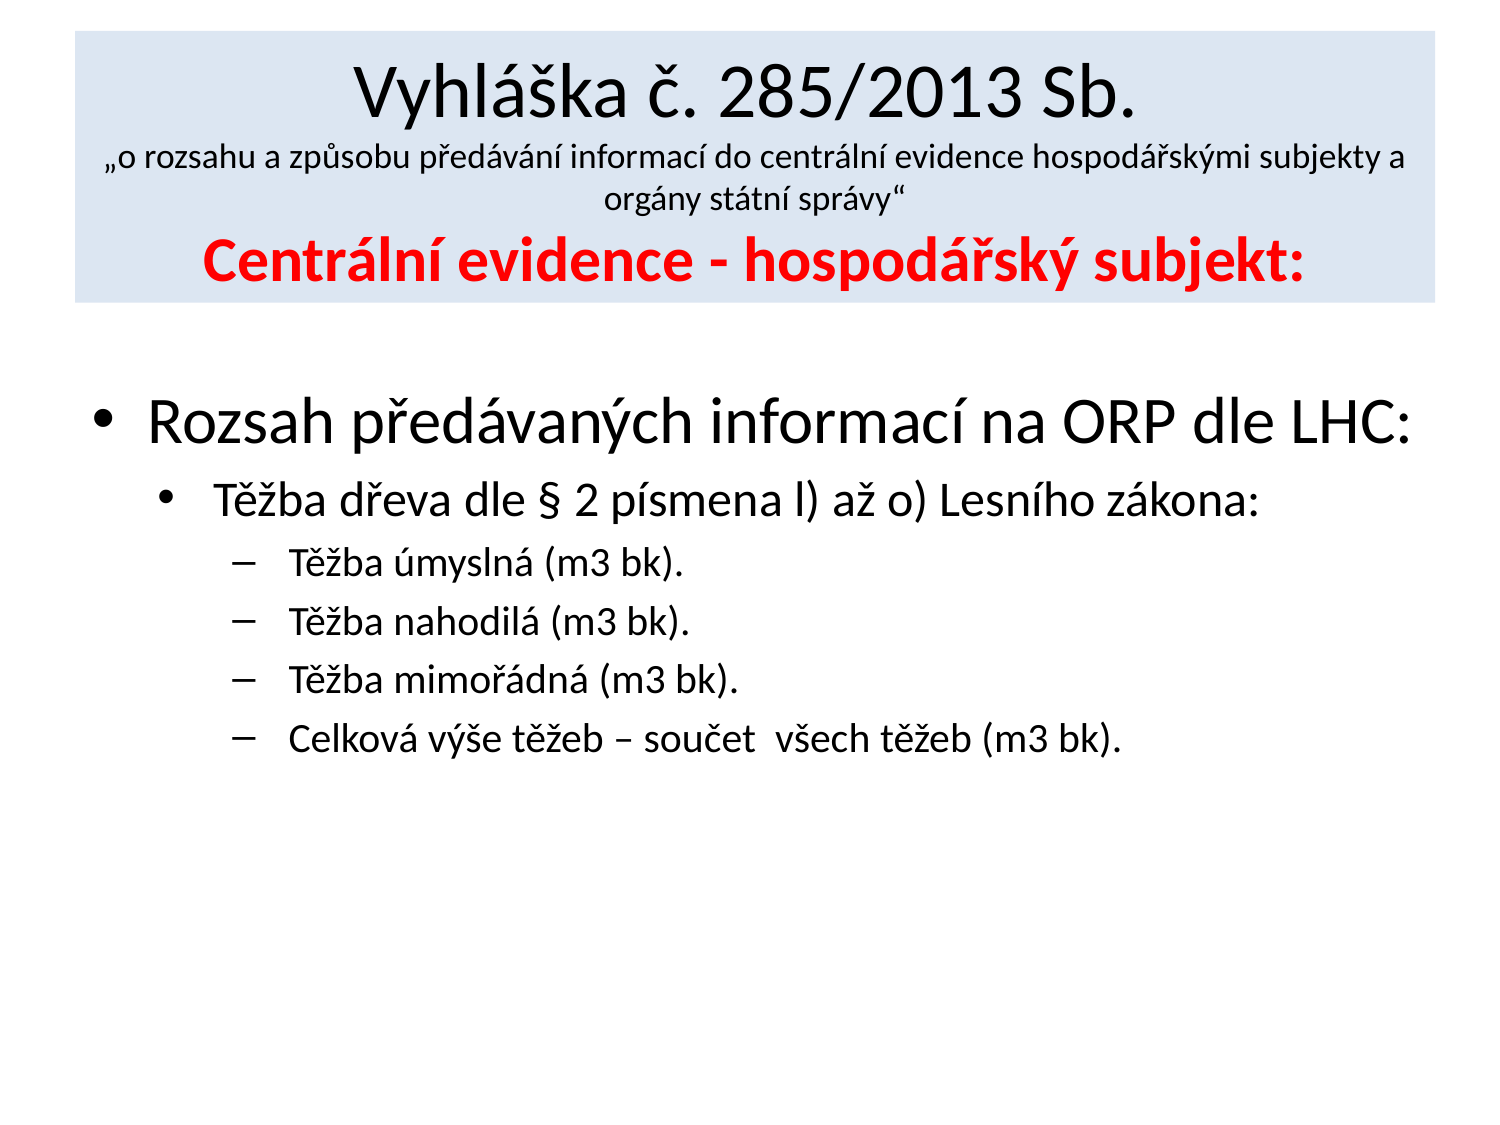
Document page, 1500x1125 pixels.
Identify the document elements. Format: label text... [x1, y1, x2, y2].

title Vyhláška č. 285/2013 Sb. „o rozsahu a způsobu předávání informací do centrální evidence hospodářskými subjekty a orgány státní správy“ Centrální evidence - hospodářský subjekt: [75, 30, 1436, 303]
list Rozsah předávaných informací na ORP dle LHC: Těžba dřeva dle § 2 písmena l) až o) Lesního zákona: Těžba úmyslná (m3 bk). Těžba nahodilá (m3 bk). Těžba mimořádná (m3 bk). Celková výše těžeb – součet všech těžeb (m3 bk). [76, 290, 1449, 1034]
